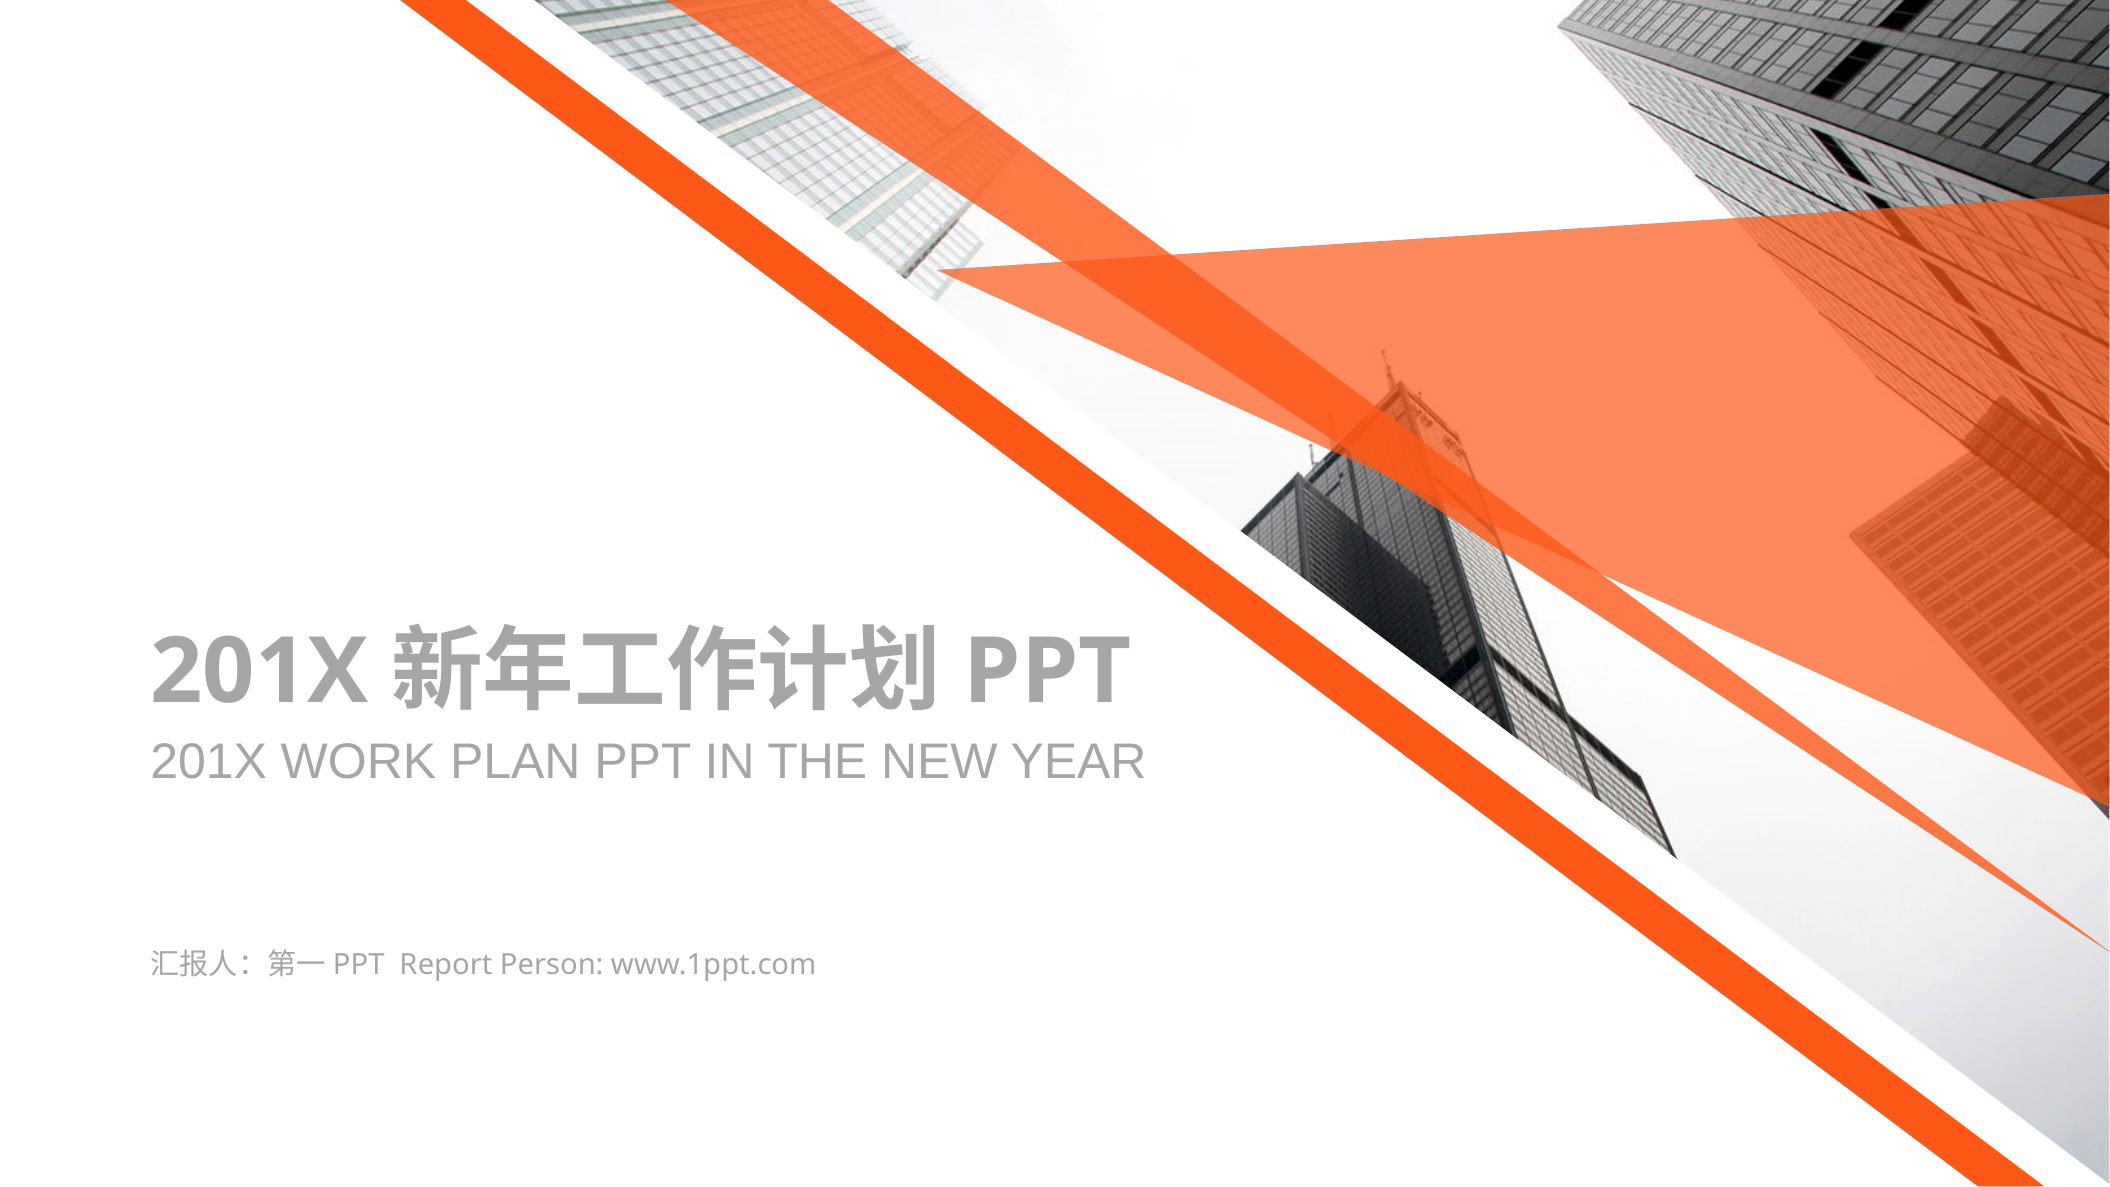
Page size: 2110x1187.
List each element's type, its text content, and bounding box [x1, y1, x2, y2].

text_box [399, 0, 1279, 611]
text_box 201X WORK PLAN PPT IN THE NEW YEAR [150, 728, 1152, 789]
text_box [665, 0, 2110, 953]
text_box [936, 261, 1387, 477]
text_box [534, 0, 2110, 1184]
text_box [1350, 664, 2045, 1187]
text_box 201X新年工作计划PPT [150, 611, 1350, 722]
text_box [1172, 193, 2110, 807]
text_box 汇报人：第一PPT Report Person: www.1ppt.com [150, 945, 1043, 981]
